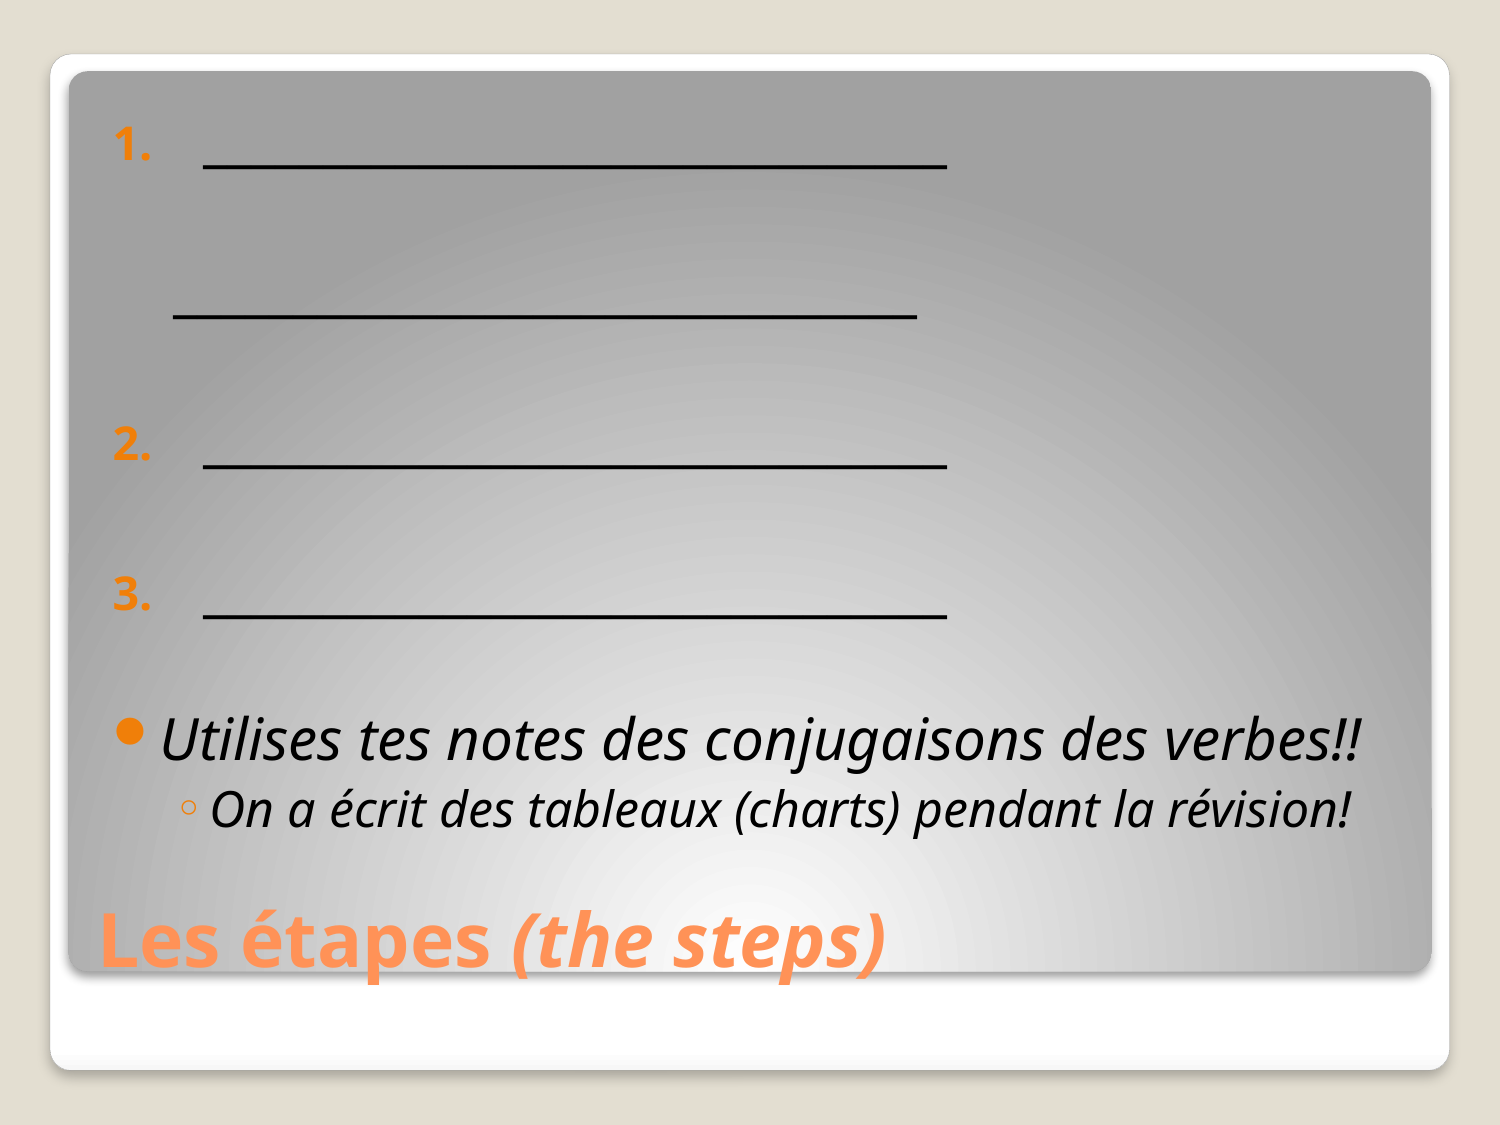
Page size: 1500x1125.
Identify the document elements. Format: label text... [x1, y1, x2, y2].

title Les étapes (the steps) [82, 900, 1425, 990]
list _______________________________ _______________________________ _______________________________ _______________________________ Utilises tes notes des conjugaisons des verbes!! On a écrit des tableaux (charts) pendant la révision! [82, 86, 1425, 900]
